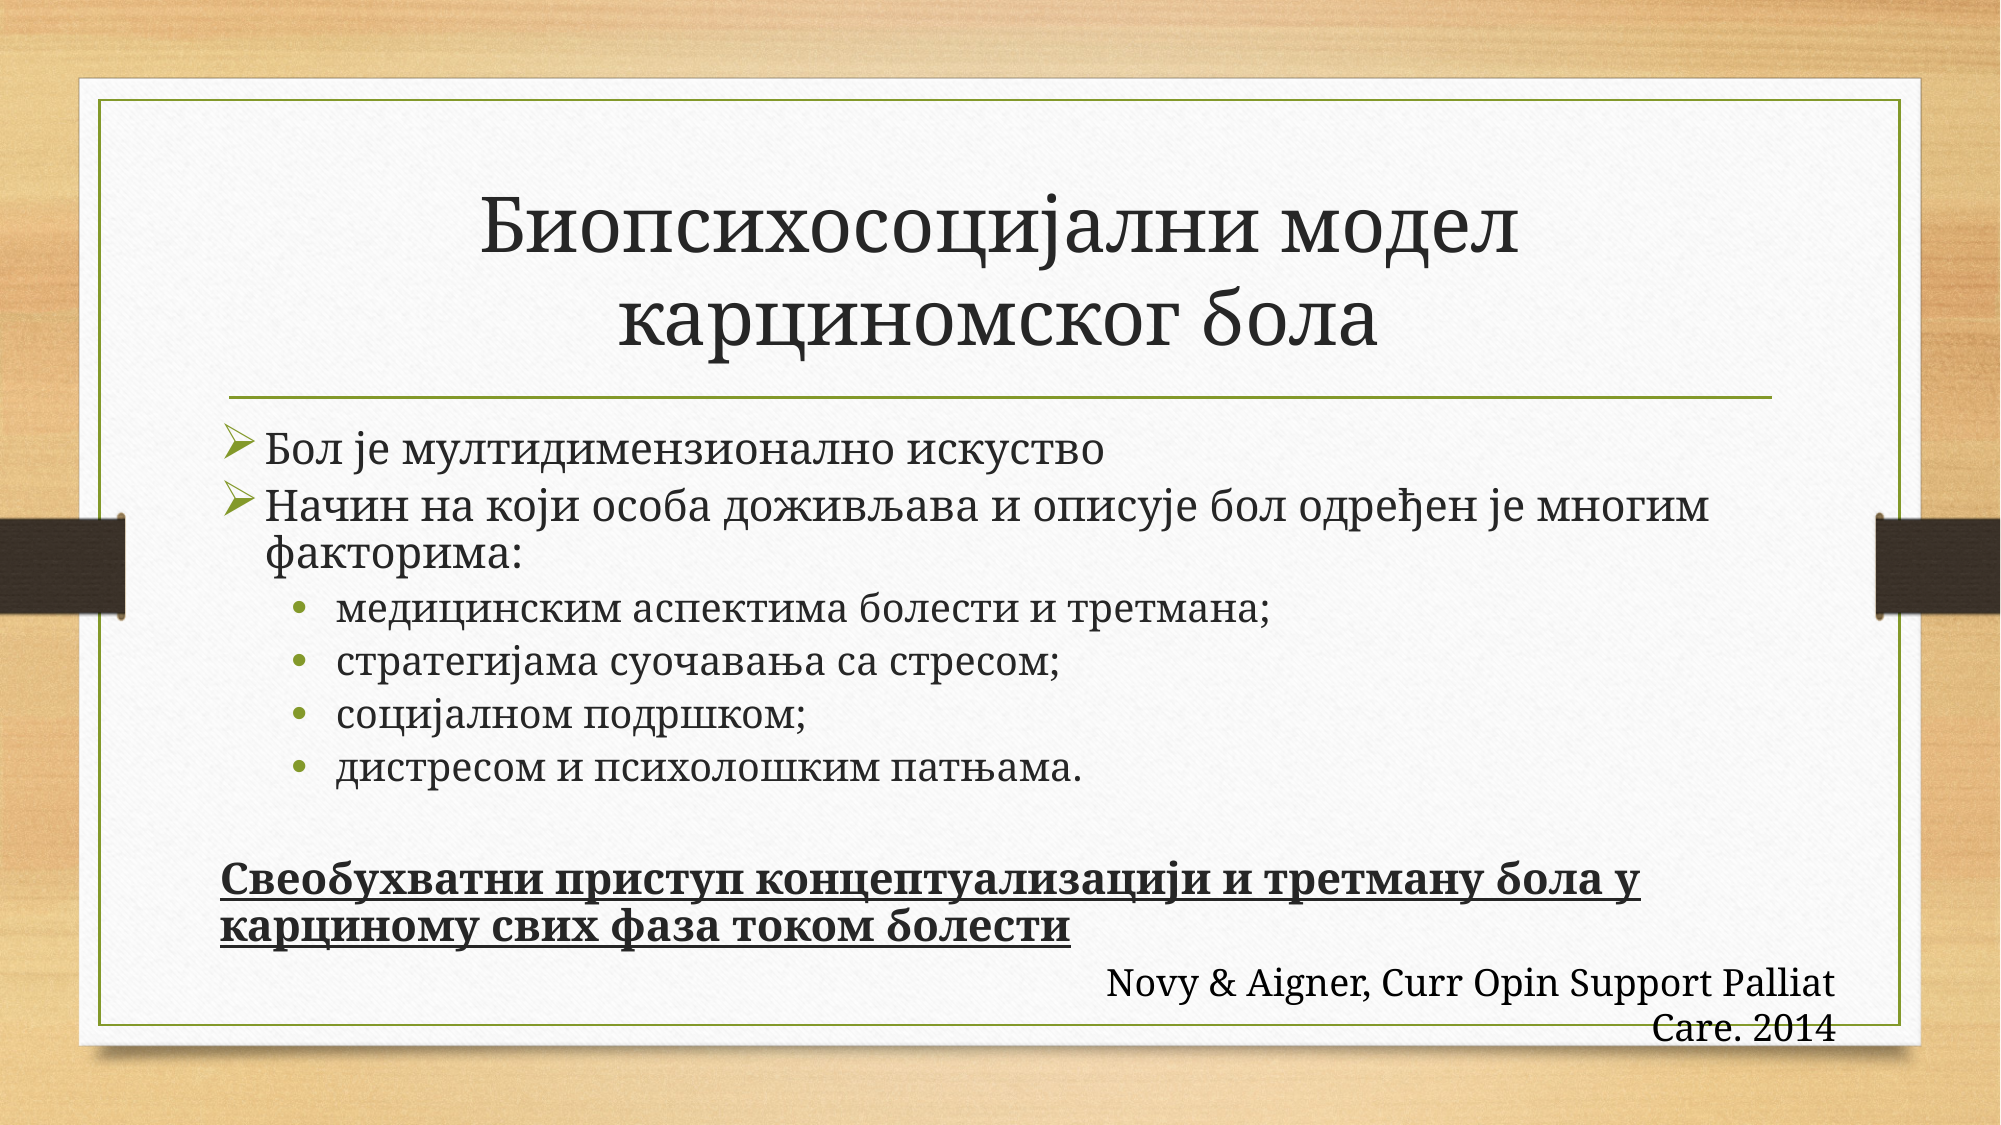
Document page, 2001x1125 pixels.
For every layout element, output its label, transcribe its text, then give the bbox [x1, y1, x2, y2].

picture [0, 0, 2001, 1125]
title Биопсихосоцијални модел карциномског бола [211, 160, 1788, 376]
text_box Novy & Aigner, Curr Opin Support Palliat Care. 2014 [1007, 951, 1844, 1057]
list Бол је мултидимензионално искуство Начин на који особа доживљава и описује бол одређен је многим факторима: медицинским аспектима болести и третмана; стратегијама суочавања са стресом; социјалном подршком; дистресом и психолошким патњама. Свеобухватни приступ концептуализацији и третману бола у карциному свих фаза током болести [211, 418, 1788, 965]
